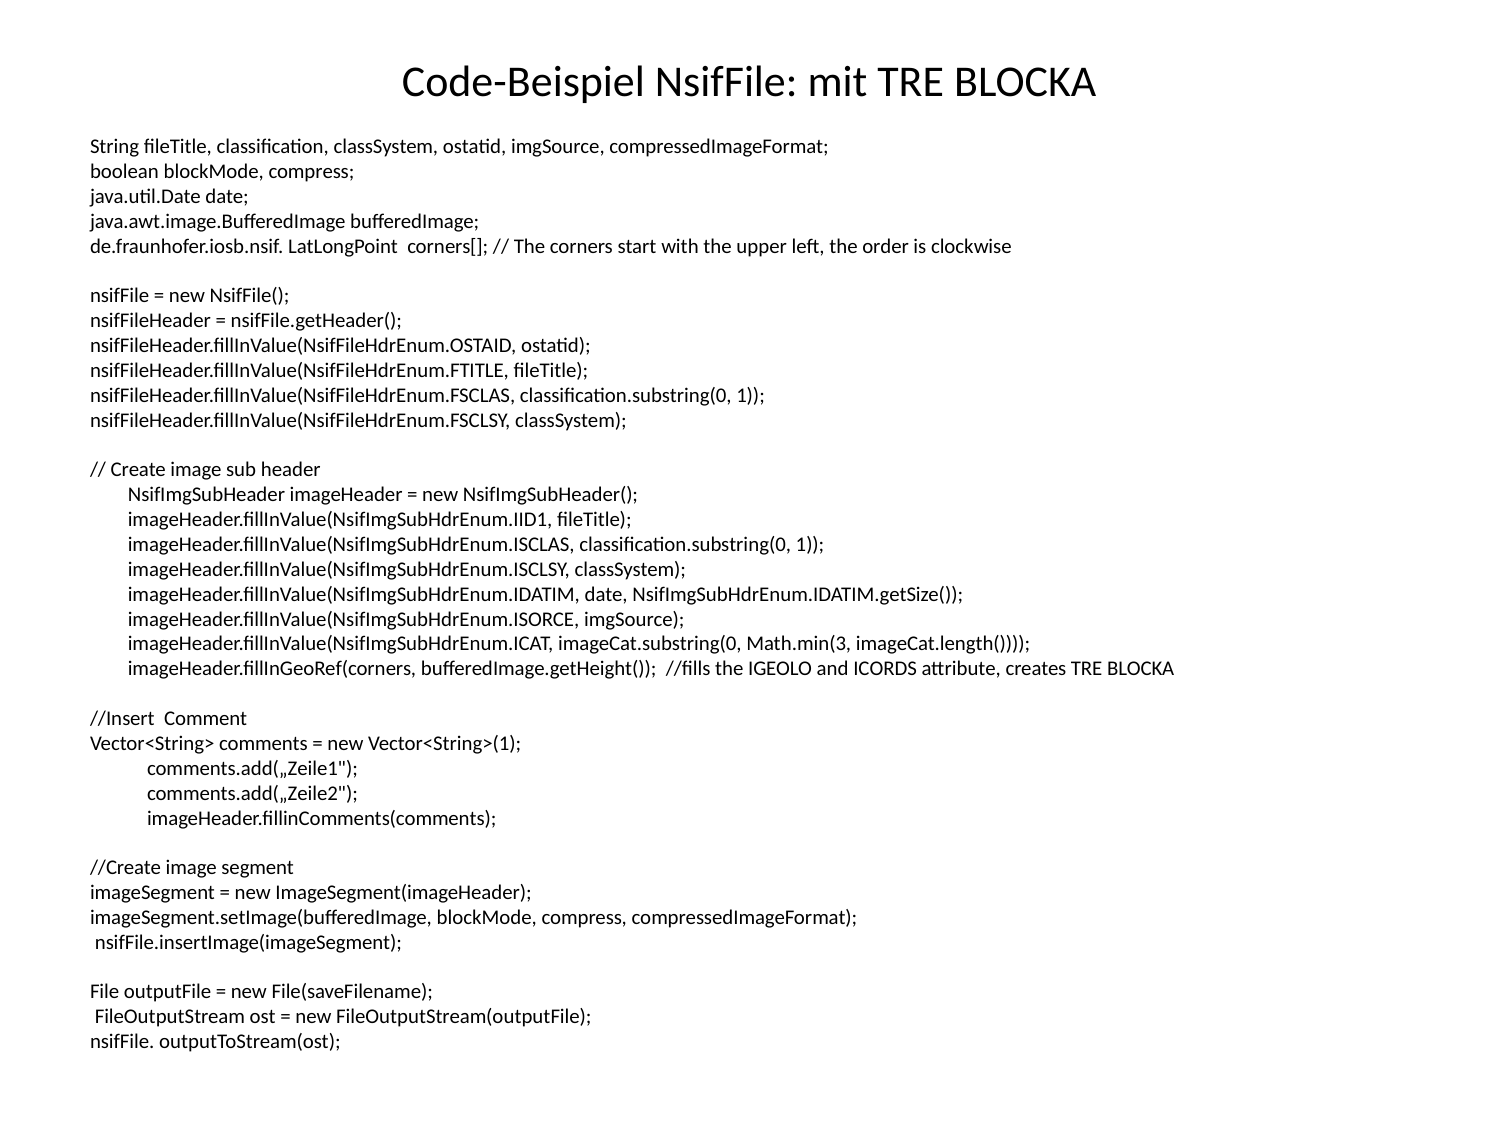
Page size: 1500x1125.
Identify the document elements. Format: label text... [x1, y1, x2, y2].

title Code-Beispiel NsifFile: mit TRE BLOCKA [75, 45, 1425, 114]
list String fileTitle, classification, classSystem, ostatid, imgSource, compressedImageFormat; boolean blockMode, compress; java.util.Date date; java.awt.image.BufferedImage bufferedImage; de.fraunhofer.iosb.nsif. LatLongPoint corners[]; // The corners start with the upper left, the order is clockwise nsifFile = new NsifFile(); nsifFileHeader = nsifFile.getHeader(); nsifFileHeader.fillInValue(NsifFileHdrEnum.OSTAID, ostatid); nsifFileHeader.fillInValue(NsifFileHdrEnum.FTITLE, fileTitle); nsifFileHeader.fillInValue(NsifFileHdrEnum.FSCLAS, classification.substring(0, 1)); nsifFileHeader.fillInValue(NsifFileHdrEnum.FSCLSY, classSystem); // Create image sub header NsifImgSubHeader imageHeader = new NsifImgSubHeader(); imageHeader.fillInValue(NsifImgSubHdrEnum.IID1, fileTitle); imageHeader.fillInValue(NsifImgSubHdrEnum.ISCLAS, classification.substring(0, 1)); imageHeader.fillInValue(NsifImgSubHdrEnum.ISCLSY, classSystem); imageHeader.fillInValue(NsifImgSubHdrEnum.IDATIM, date, NsifImgSubHdrEnum.IDATIM.getSize()); imageHeader.fillInValue(NsifImgSubHdrEnum.ISORCE, imgSource); imageHeader.fillInValue(NsifImgSubHdrEnum.ICAT, imageCat.substring(0, Math.min(3, imageCat.length()))); imageHeader.fillInGeoRef(corners, bufferedImage.getHeight()); //fills the IGEOLO and ICORDS attribute, creates TRE BLOCKA //Insert Comment Vector<String> comments = new Vector<String>(1); comments.add(„Zeile1"); comments.add(„Zeile2"); imageHeader.fillinComments(comments); //Create image segment imageSegment = new ImageSegment(imageHeader); imageSegment.setImage(bufferedImage, blockMode, compress, compressedImageFormat); nsifFile.insertImage(imageSegment); File outputFile = new File(saveFilename); FileOutputStream ost = new FileOutputStream(outputFile); nsifFile. outputToStream(ost); [75, 125, 1425, 1106]
